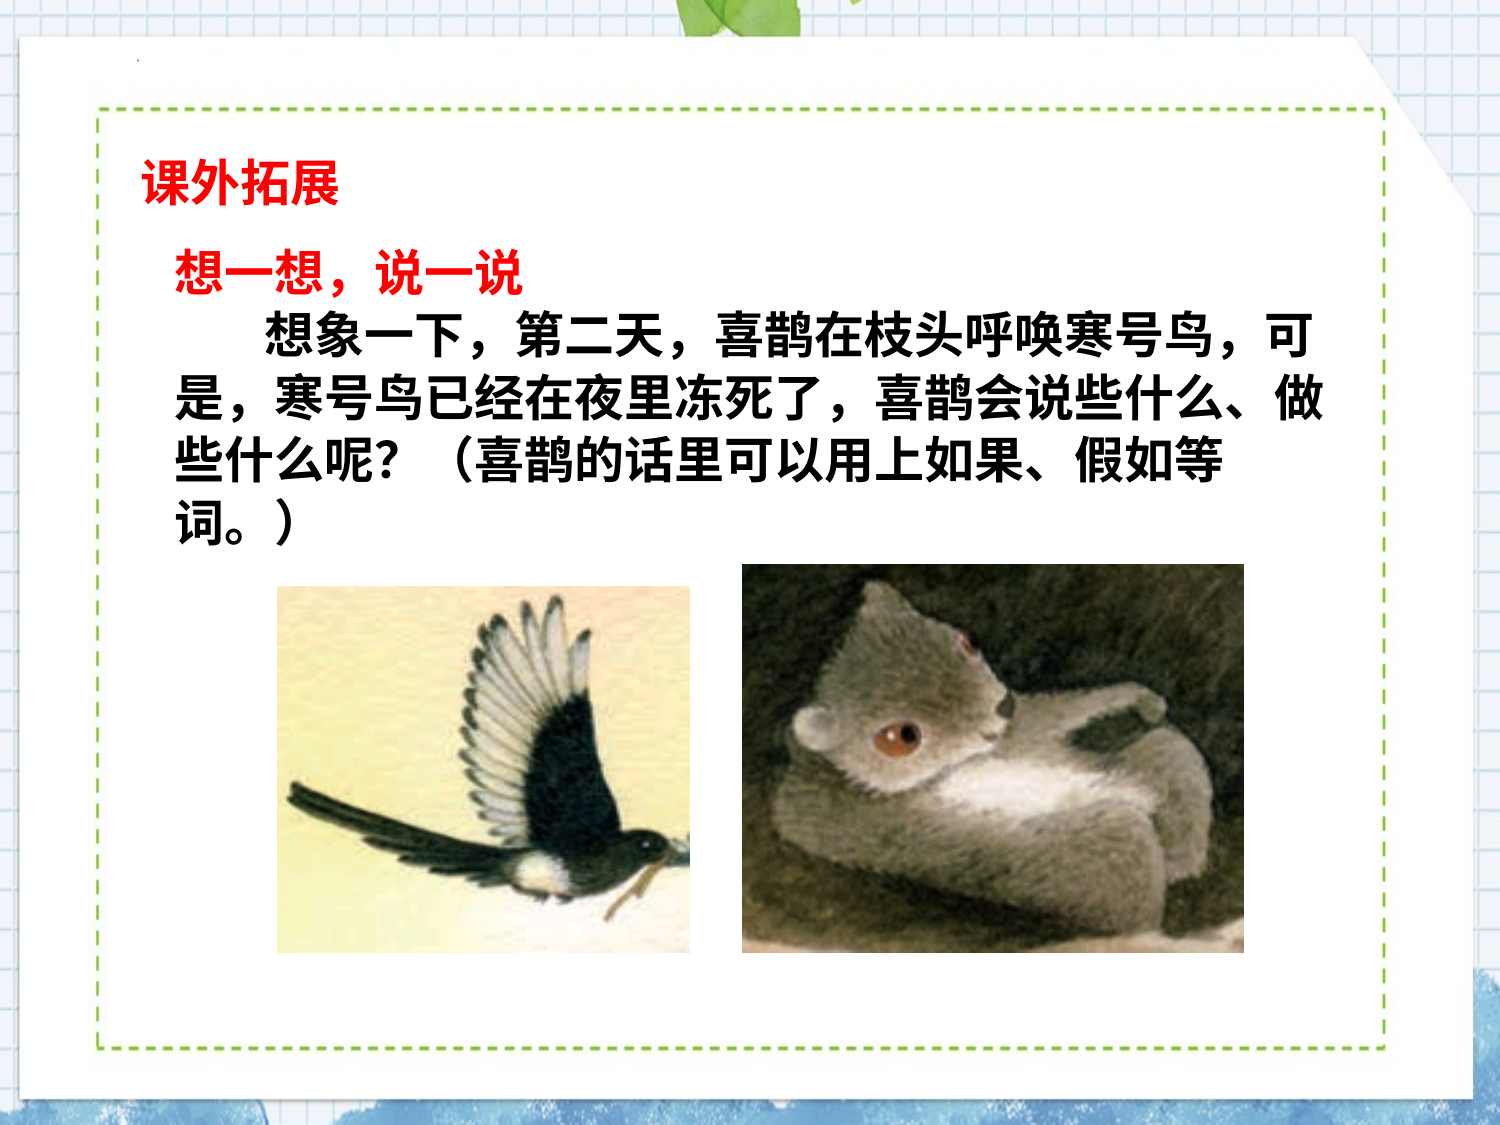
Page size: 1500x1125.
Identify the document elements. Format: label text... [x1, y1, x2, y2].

text_box 课外拓展 [125, 144, 356, 219]
text_box 想一想，说一说 想象一下，第二天，喜鹊在枝头呼唤寒号鸟，可是，寒号鸟已经在夜里冻死了，喜鹊会说些什么、做些什么呢？（喜鹊的话里可以用上如果、假如等词。） [159, 231, 1341, 684]
picture [0, 0, 1500, 1125]
